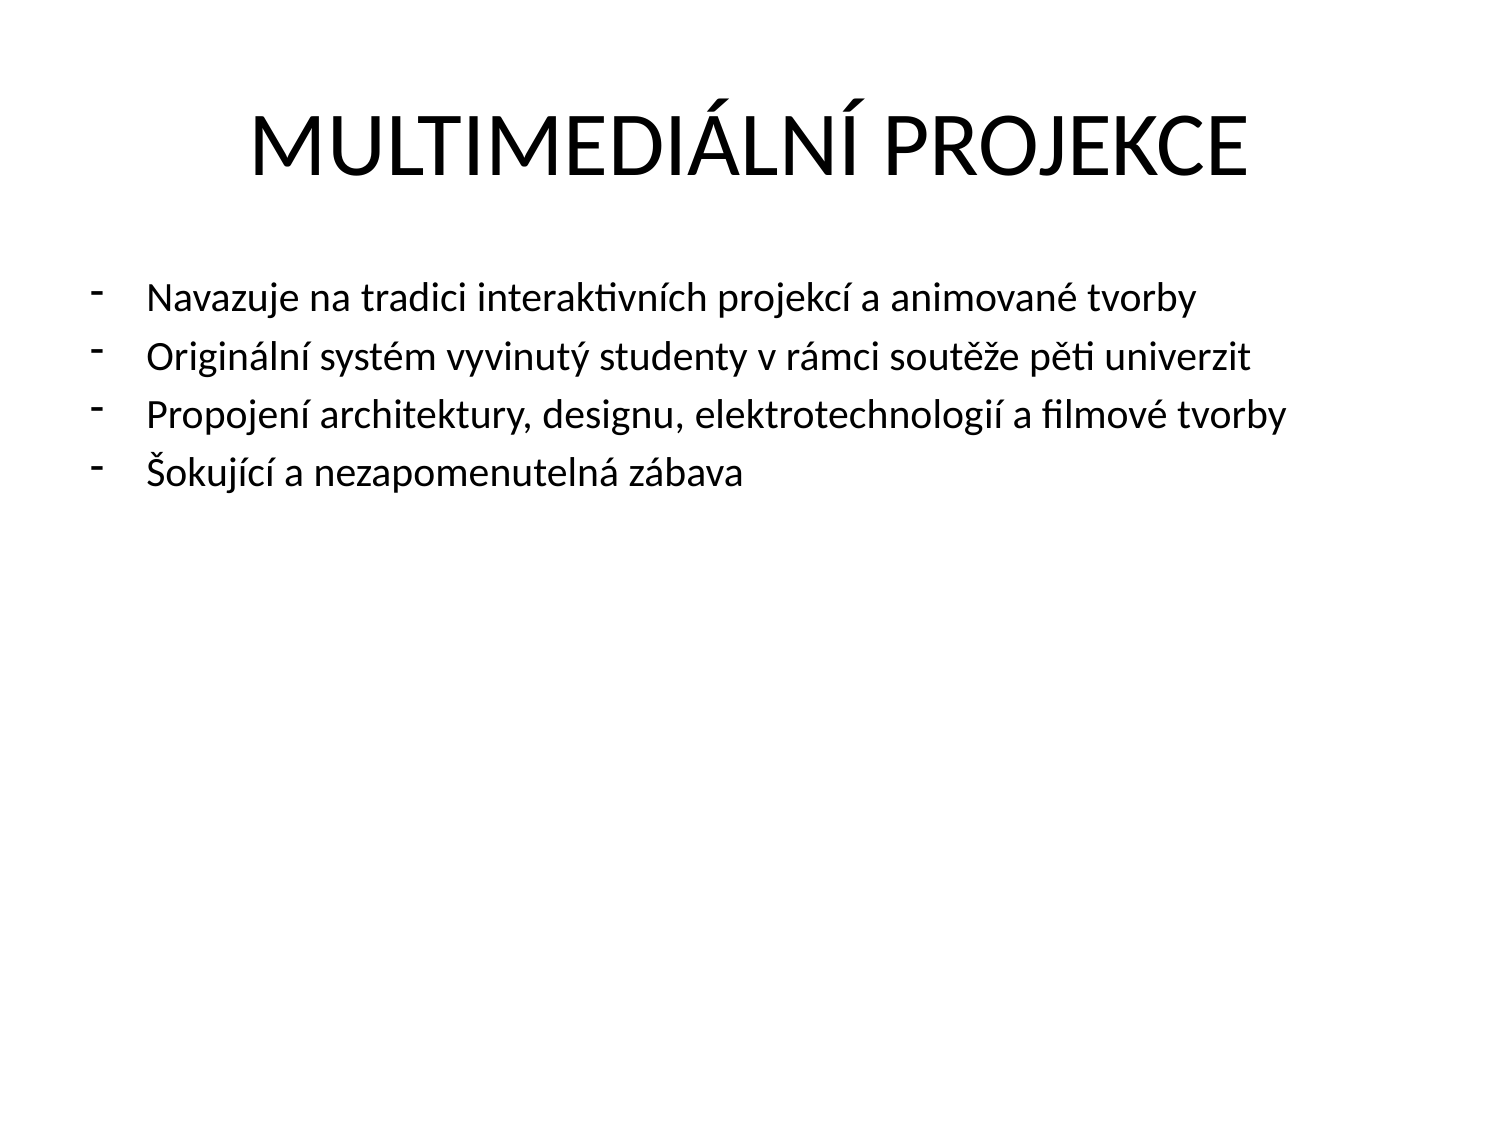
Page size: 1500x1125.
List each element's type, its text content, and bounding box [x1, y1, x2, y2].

list Navazuje na tradici interaktivních projekcí a animované tvorby Originální systém vyvinutý studenty v rámci soutěže pěti univerzit Propojení architektury, designu, elektrotechnologií a filmové tvorby Šokující a nezapomenutelná zábava [75, 262, 1425, 1005]
title MULTIMEDIÁLNÍ PROJEKCE [75, 45, 1425, 233]
